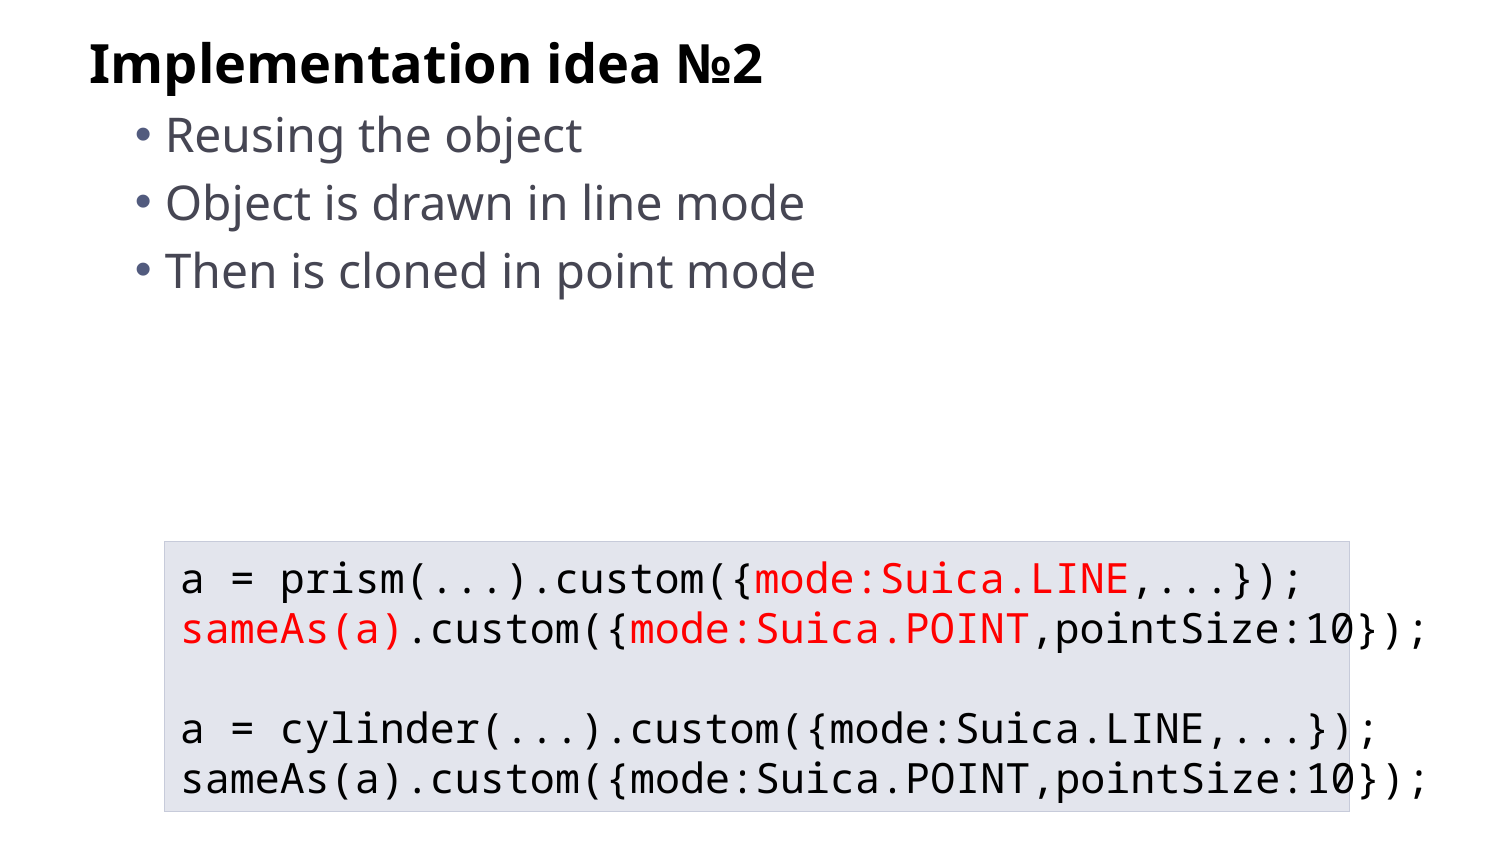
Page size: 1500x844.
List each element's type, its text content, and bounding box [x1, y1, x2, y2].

text_box a = prism(...).custom({mode:Suica.LINE,...}); sameAs(a).custom({mode:Suica.POINT,pointSize:10}); a = cylinder(...).custom({mode:Suica.LINE,...}); sameAs(a).custom({mode:Suica.POINT,pointSize:10}); [164, 541, 1350, 812]
list Implementation idea №2 Reusing the object Object is drawn in line mode Then is cloned in point mode [75, 21, 1475, 835]
